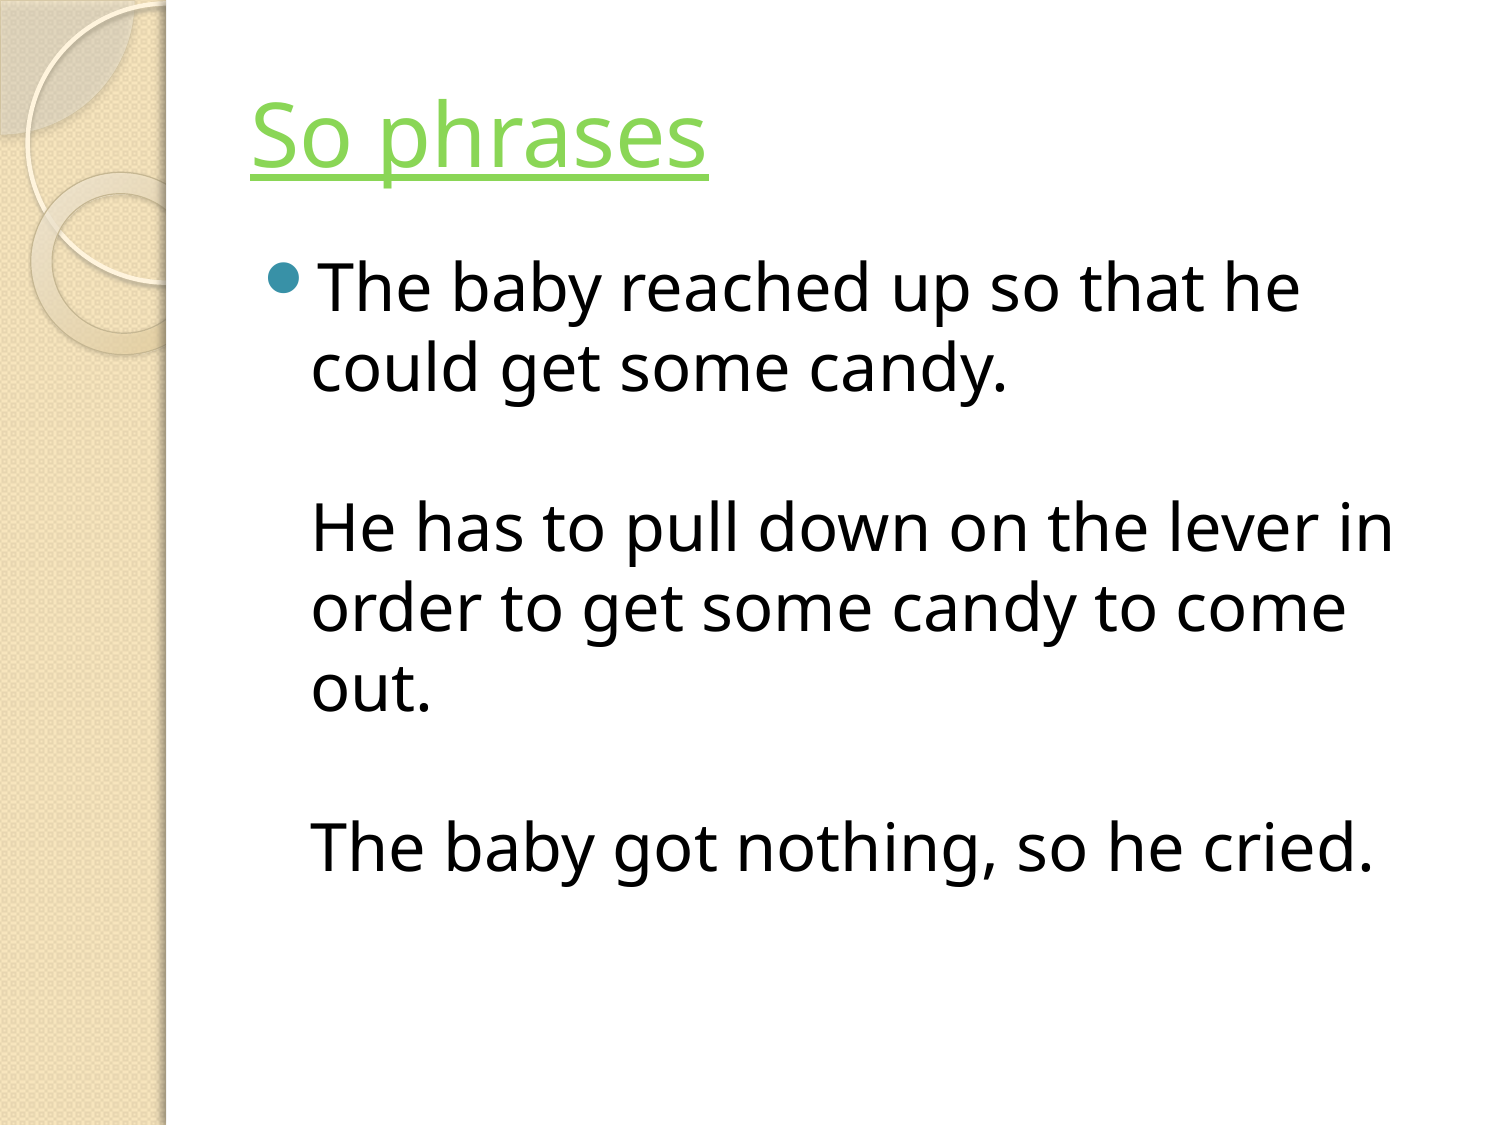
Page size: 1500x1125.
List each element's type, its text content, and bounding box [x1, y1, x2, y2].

list The baby reached up so that he could get some candy. He has to pull down on the lever in order to get some candy to come out. The baby got nothing, so he cried. [235, 237, 1466, 1025]
title So phrases [235, 45, 1466, 233]
